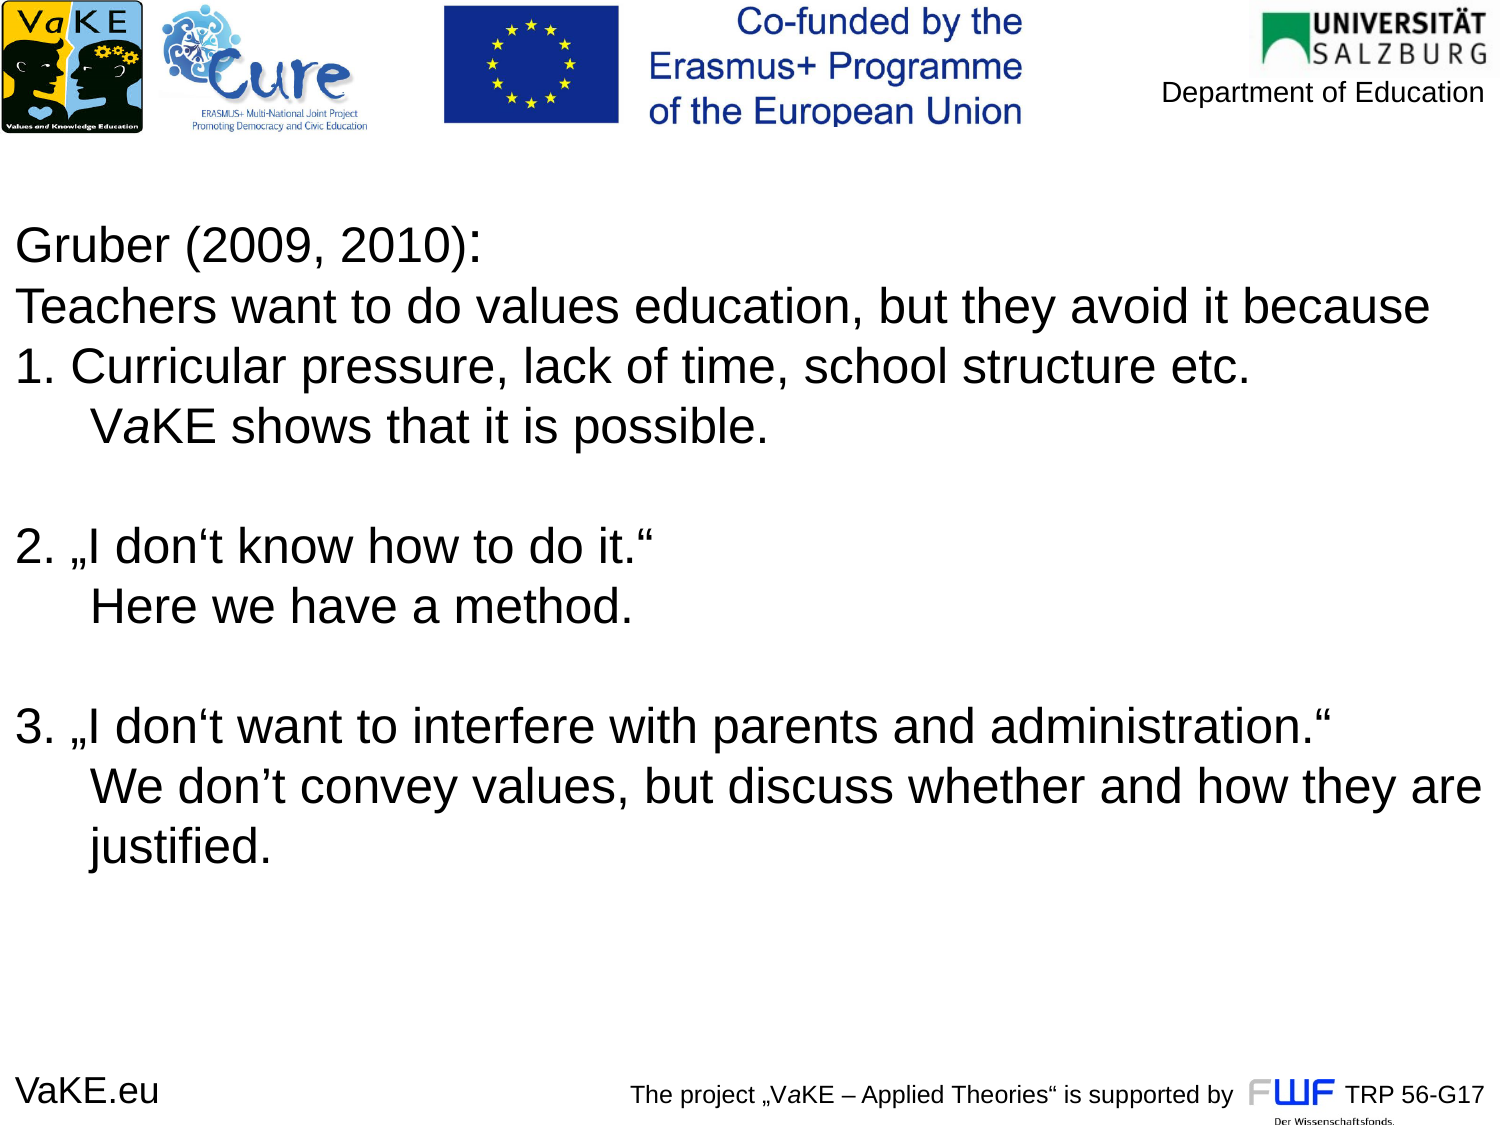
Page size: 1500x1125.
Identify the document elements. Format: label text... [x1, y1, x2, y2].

picture [0, 0, 145, 135]
picture [1249, 1079, 1394, 1125]
text_box Gruber (2009, 2010): Teachers want to do values education, but they avoid it because Curricular pressure, lack of time, school structure etc. VaKE shows that it is possible. „I don‘t know how to do it.“ Here we have a method. „I don‘t want to interfere with parents and administration.“ We don’t convey values, but discuss whether and how they are justified. [0, 196, 1500, 941]
picture [1249, 0, 1500, 78]
